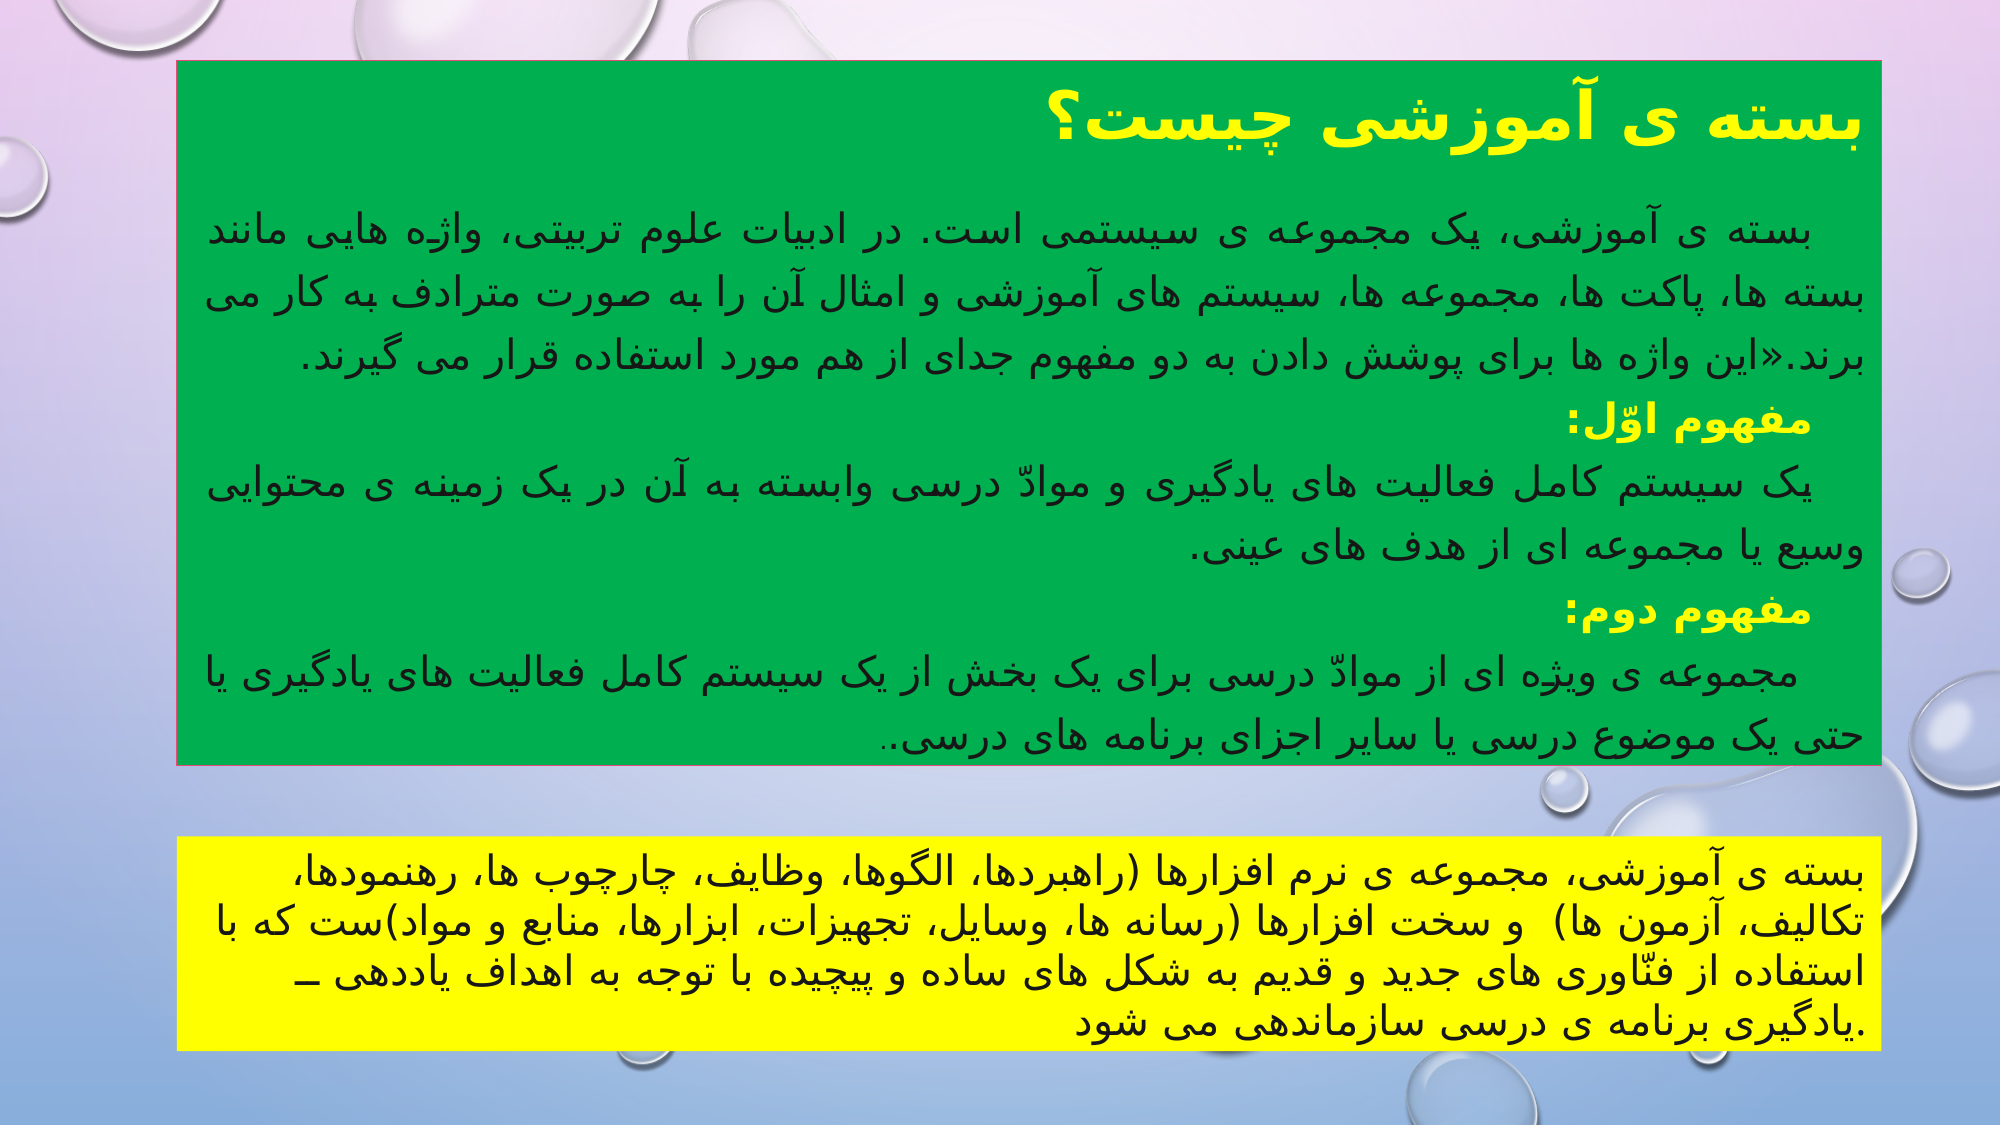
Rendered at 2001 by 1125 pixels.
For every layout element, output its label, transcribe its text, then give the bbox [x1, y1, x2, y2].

text_box بسته ی آموزشی، مجموعه ی نرم افزارها (راهبردها، الگوها، وظايف، چارچوب ها، رهنمودها، تکاليف، آزمون ها) و سخت افزارها (رسانه ها، وسايل، تجهيزات، ابزارها، منابع و مواد)ست که با استفاده از فنّاوری های جديد و قديم به شکل های ساده و پيچيده با توجه به اهداف ياددهی ــ يادگيری برنامه ی درسی سازماندهی می شود. [176, 836, 1882, 1052]
text_box بسته ی آموزشی چيست؟ بسته ی آموزشی، يک مجموعه ی سيستمی است. در ادبيات علوم تربيتی، واژه هايی مانند بسته ها، پاکت ها، مجموعه ها، سيستم های آموزشی و امثال آن را به صورت مترادف به کار می برند.«اين واژه ها برای پوشش دادن به دو مفهوم جدای از هم مورد استفاده قرار می گيرند. مفهوم اوّل: يک سيستم کامل فعاليت های يادگيری و موادّ درسی وابسته به آن در يک زمينه ی محتوايی وسيع يا مجموعه ای از هدف های عينی. مفهوم دوم: مجموعه ی ويژه ای از موادّ درسی برای يک بخش از يک سيستم کامل فعاليت های يادگيری يا حتی يک موضوع درسی يا ساير اجزای برنامه های درسی.. [176, 60, 1882, 766]
picture [0, 0, 2000, 1125]
